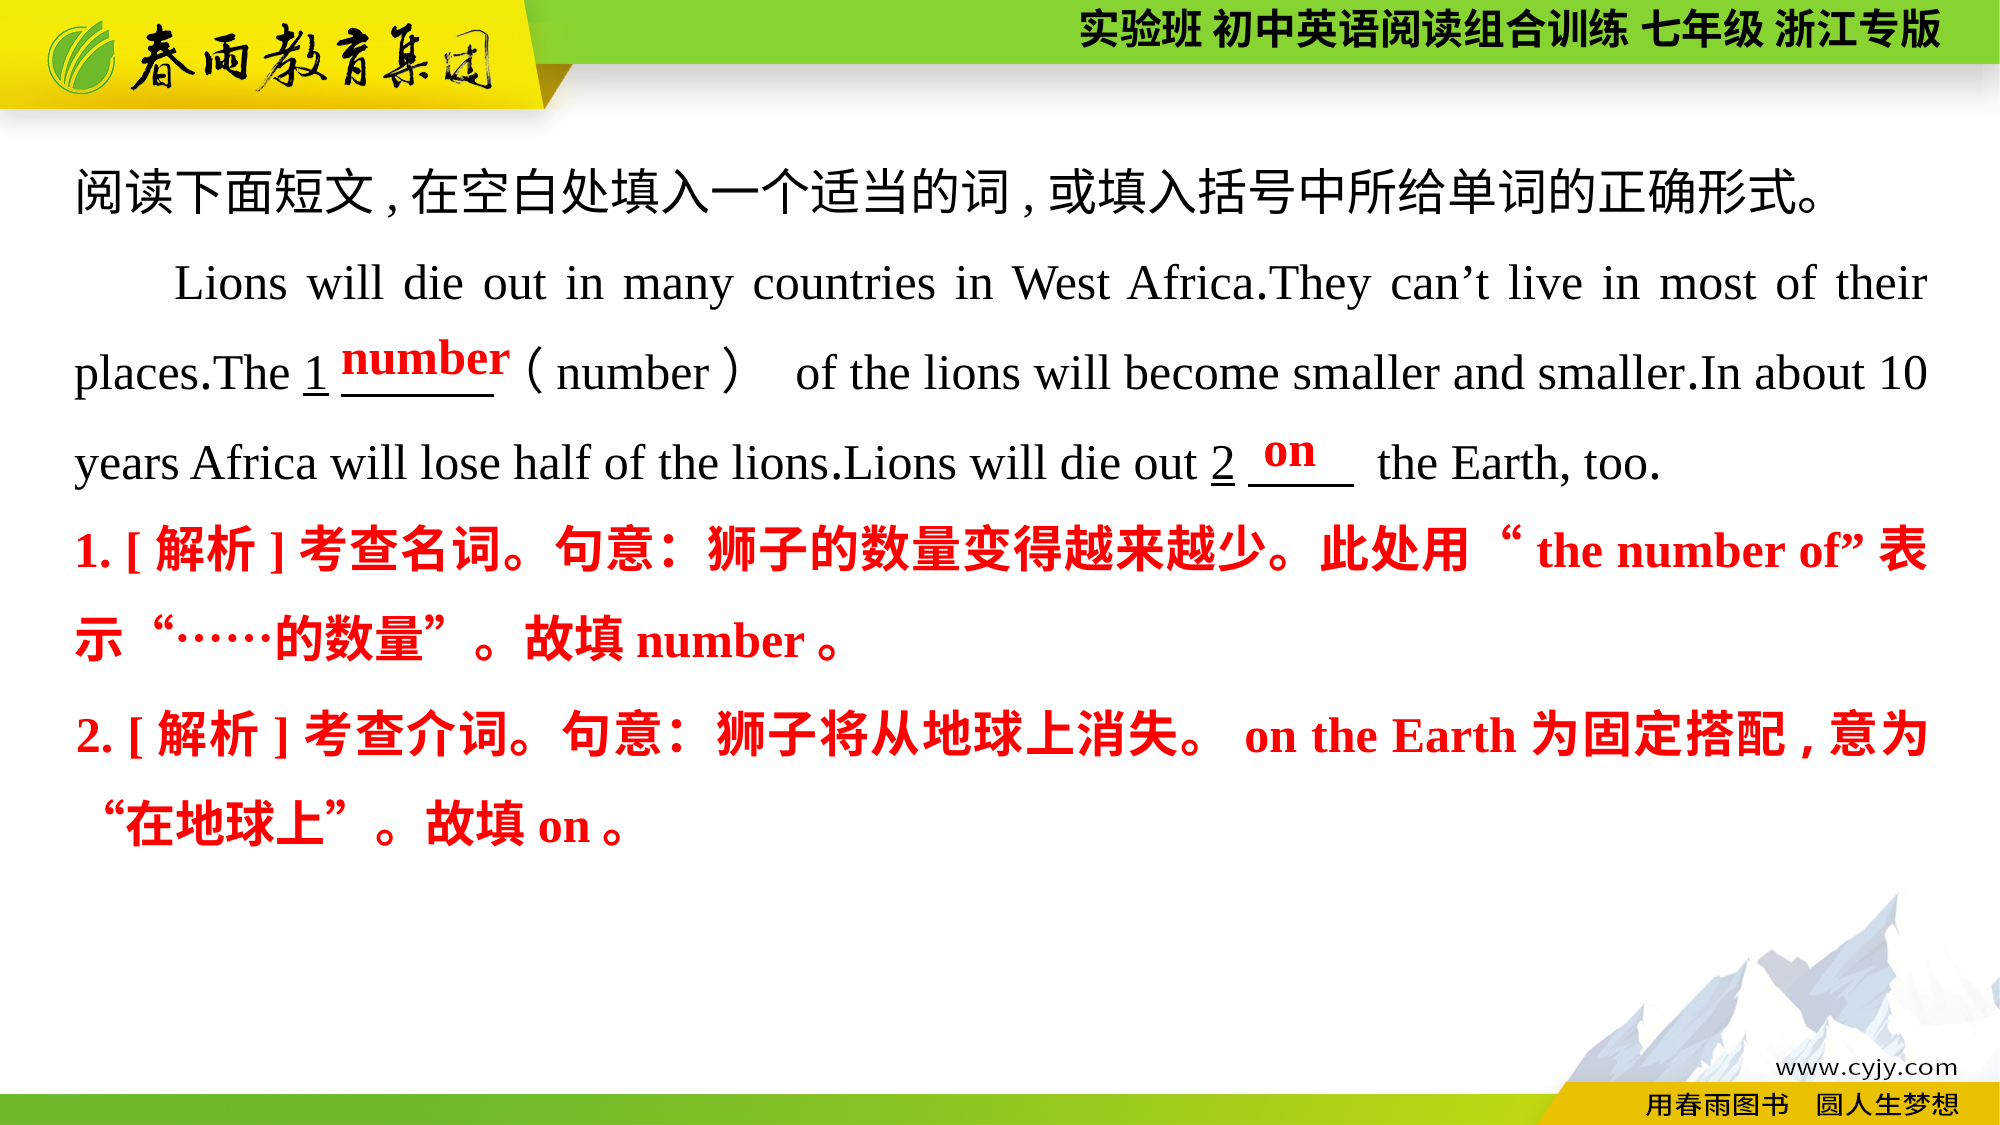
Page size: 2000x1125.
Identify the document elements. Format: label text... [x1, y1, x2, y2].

text_box on [1248, 408, 1331, 479]
list 阅读下面短文,在空白处填入一个适当的词,或填入括号中所给单词的正确形式。 Lions will die out in many countries in West Africa.They can’t live in most of their places.The 1 （number） of the lions will become smaller and smaller.In about 10 years Africa will lose half of the lions.Lions will die out 2 the Earth, too. [59, 122, 1944, 479]
text_box 2. [解析]考查介词。句意：狮子将从地球上消失。on the Earth为固定搭配,意为“在地球上”。故填on。 [60, 665, 1945, 861]
picture [0, 0, 2000, 1125]
text_box 1. [解析]考查名词。句意：狮子的数量变得越来越少。此处用“the number of”表示“……的数量”。故填number。 [59, 479, 1944, 675]
text_box number [326, 317, 526, 393]
